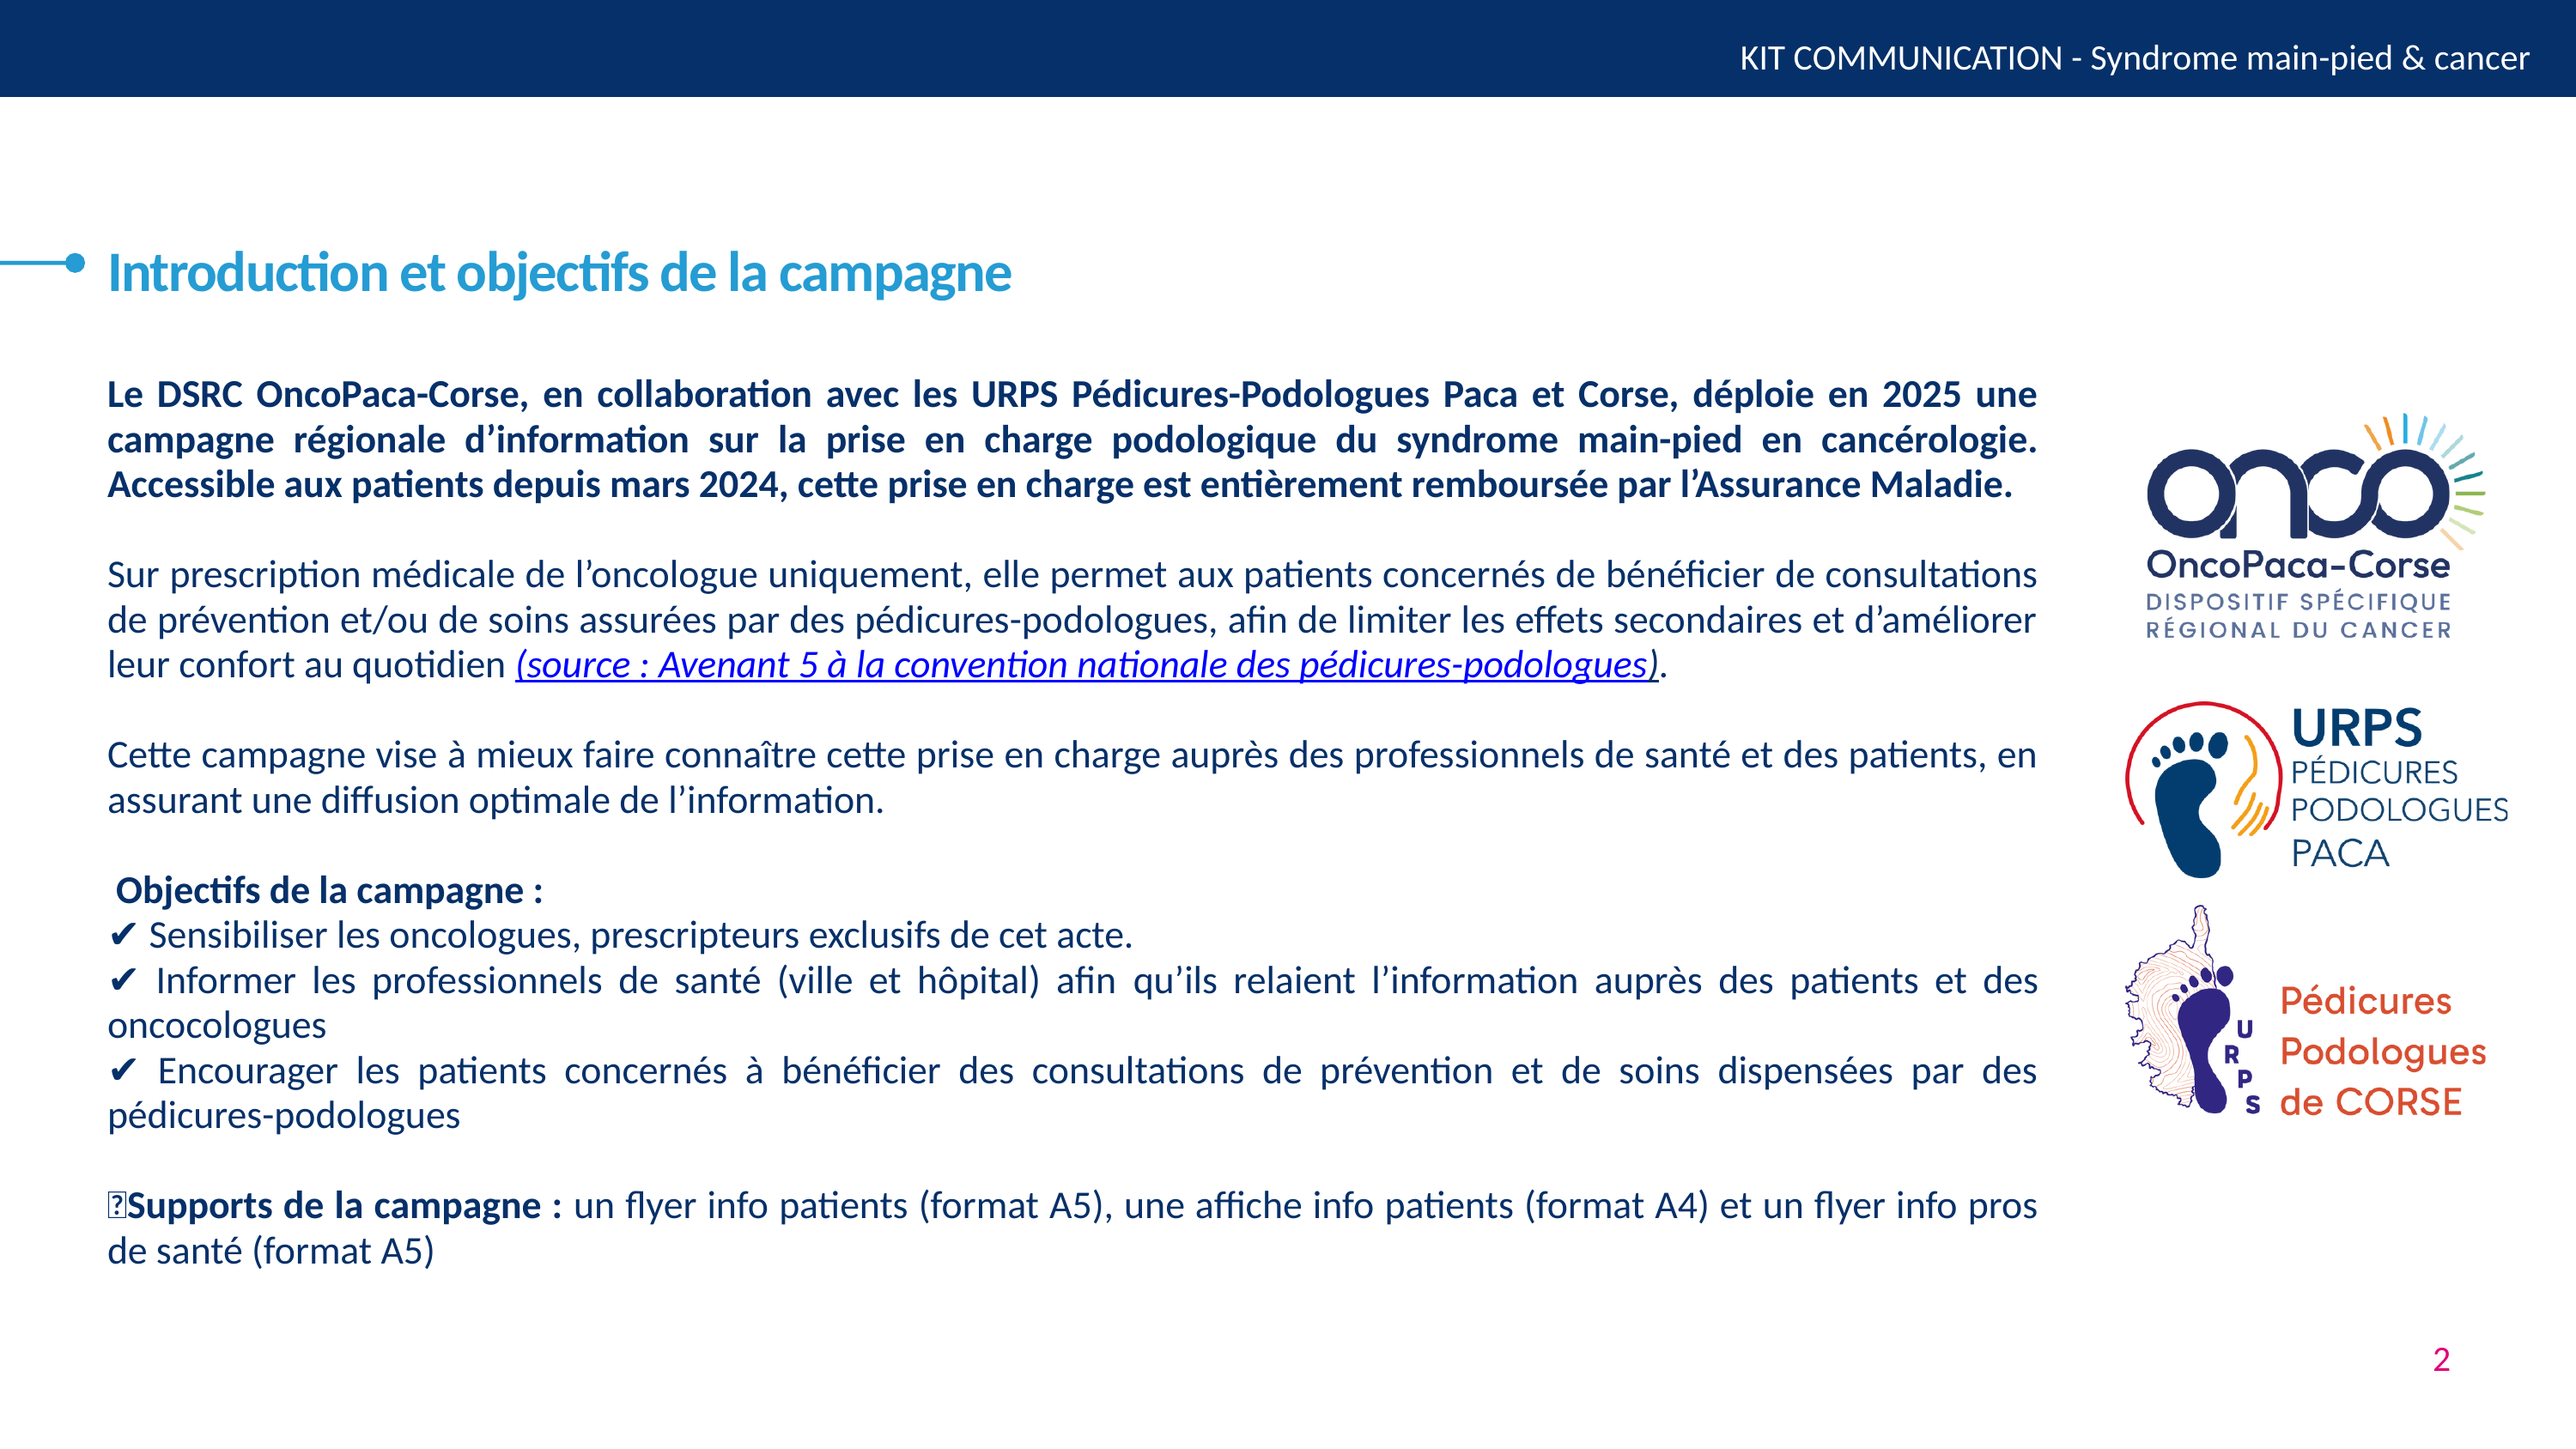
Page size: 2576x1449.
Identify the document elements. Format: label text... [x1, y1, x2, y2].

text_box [0, 0, 2576, 97]
text_box 2 [2433, 1341, 2451, 1379]
text_box [0, 253, 84, 272]
text_box Le DSRC OncoPaca-Corse, en collaboration avec les URPS Pédicures-Podologues Paca et Corse, déploie en 2025 une campagne régionale d’information sur la prise en charge podologique du syndrome main-pied en cancérologie. Accessible aux patients depuis mars 2024, cette prise en charge est entièrement remboursée par l’Assurance Maladie. Sur prescription médicale de l’oncologue uniquement, elle permet aux patients concernés de bénéficier de consultations de prévention et/ou de soins assurées par des pédicures-podologues, afin de limiter les effets secondaires et d’améliorer leur confort au quotidien (source : Avenant 5 à la convention nationale des pédicures-podologues). Cette campagne vise à mieux faire connaître cette prise en charge auprès des professionnels de santé et des patients, en assurant une diffusion optimale de l’information. Objectifs de la campagne : ✔ Sensibiliser les oncologues, prescripteurs exclusifs de cet acte. ✔ Informer les professionnels de santé (ville et hôpital) afin qu’ils relaient l’information auprès des patients et des oncocologues ✔ Encourager les patients concernés à bénéficier des consultations de prévention et de soins dispensées par des pédicures-podologues 💡Supports de la campagne : un flyer info patients (format A5), une affiche info patients (format A4) et un flyer info pros de santé (format A5) [106, 370, 2039, 1272]
text_box Introduction et objectifs de la campagne [107, 222, 1436, 303]
text_box [2147, 413, 2486, 638]
text_box [2125, 701, 2508, 878]
text_box [2125, 905, 2486, 1202]
